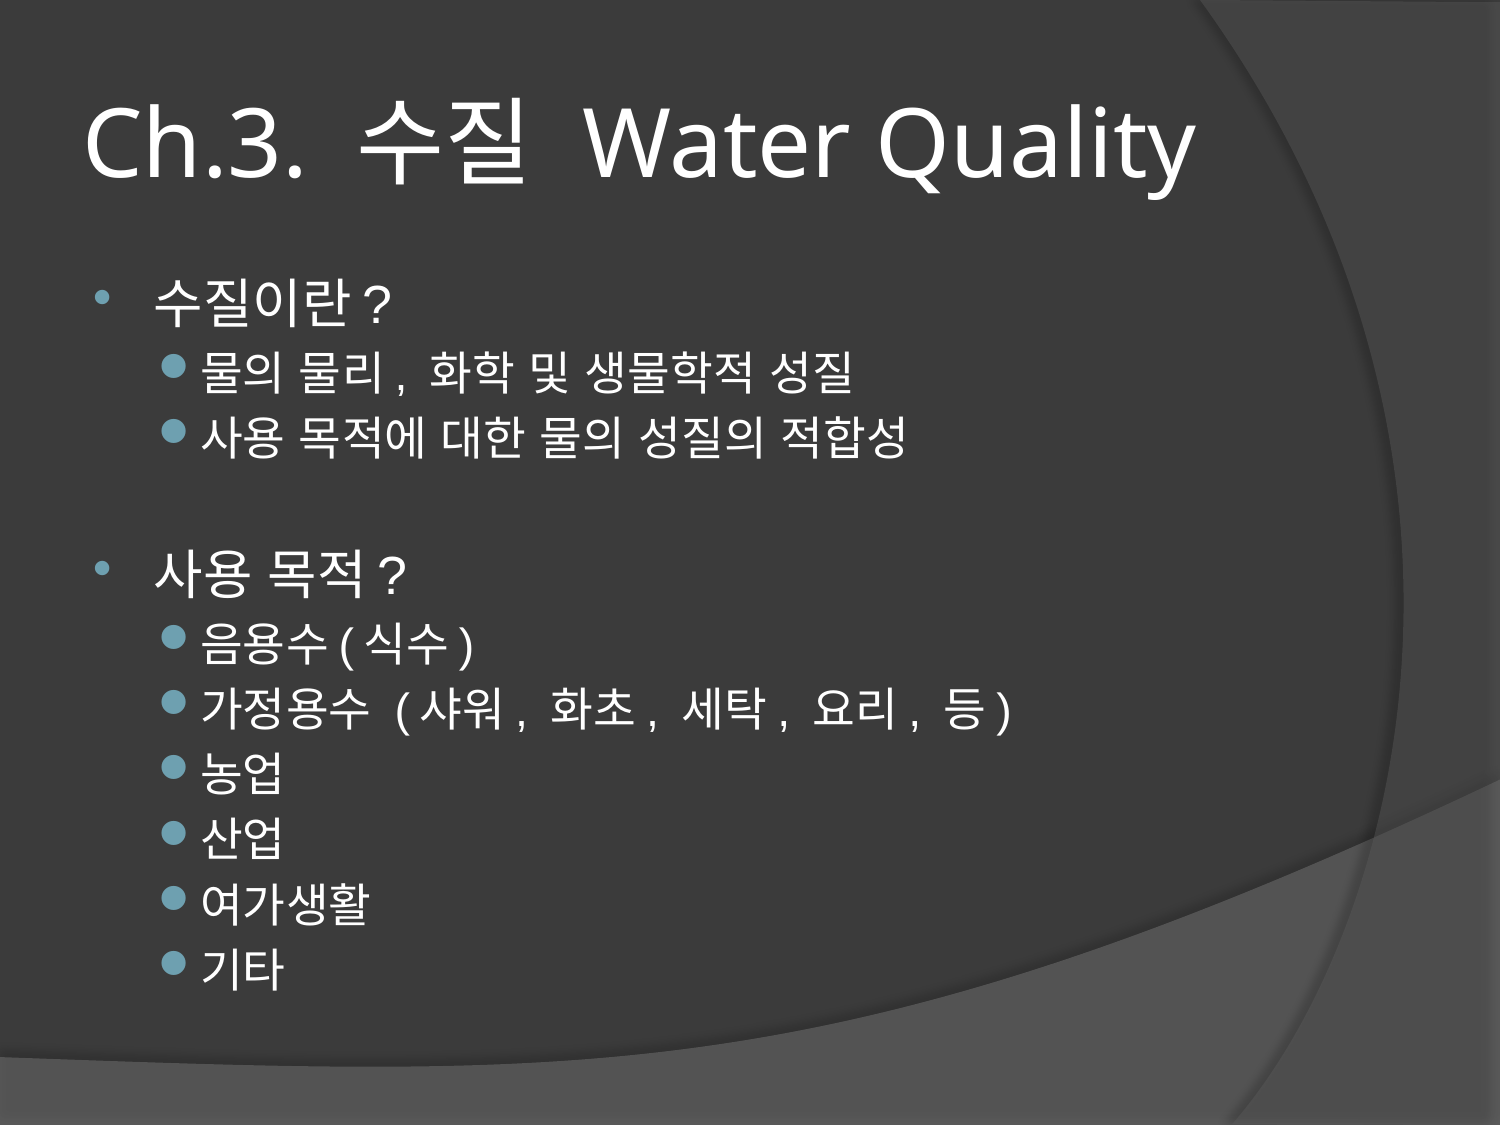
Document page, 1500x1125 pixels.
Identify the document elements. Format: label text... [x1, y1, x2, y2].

list 수질이란? 물의 물리, 화학 및 생물학적 성질 사용 목적에 대한 물의 성질의 적합성 사용 목적? 음용수(식수) 가정용수 (샤워, 화초, 세탁, 요리, 등) 농업 산업 여가생활 기타 [75, 262, 1300, 1005]
title Ch.3. 수질 Water Quality [75, 45, 1300, 233]
